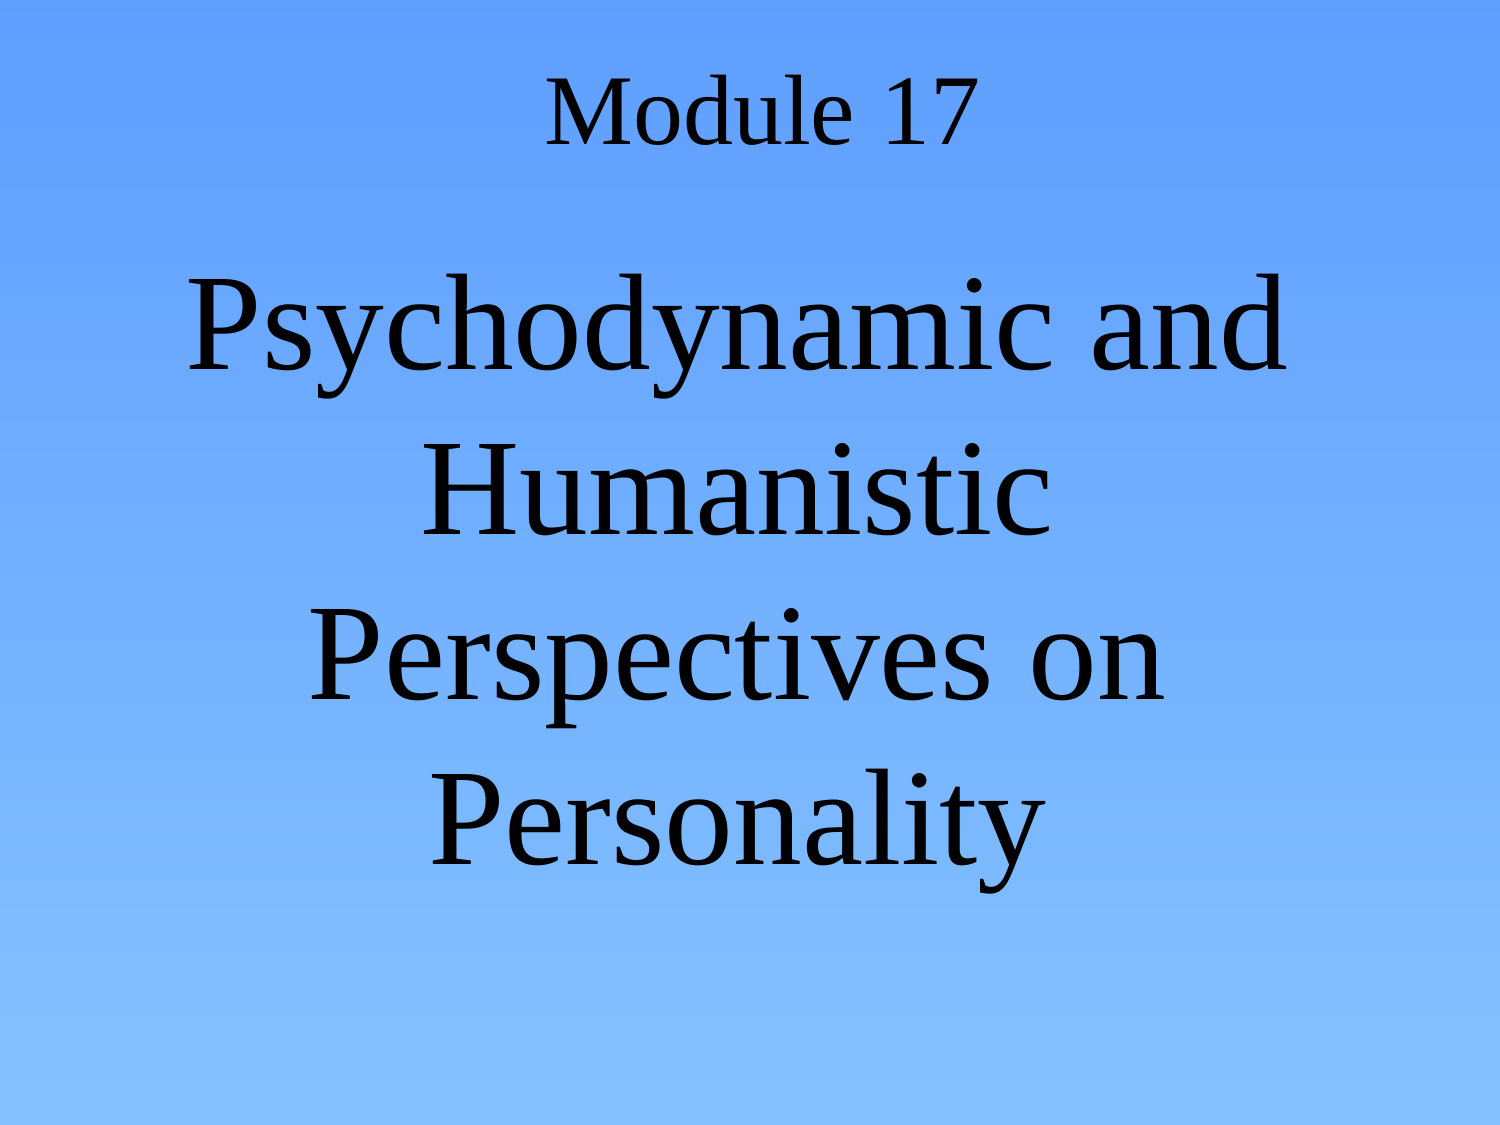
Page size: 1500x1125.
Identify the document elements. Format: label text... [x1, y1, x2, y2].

subtitle Module 17 [237, 37, 1288, 326]
title Psychodynamic and Humanistic Perspectives on Personality [99, 0, 1376, 1125]
